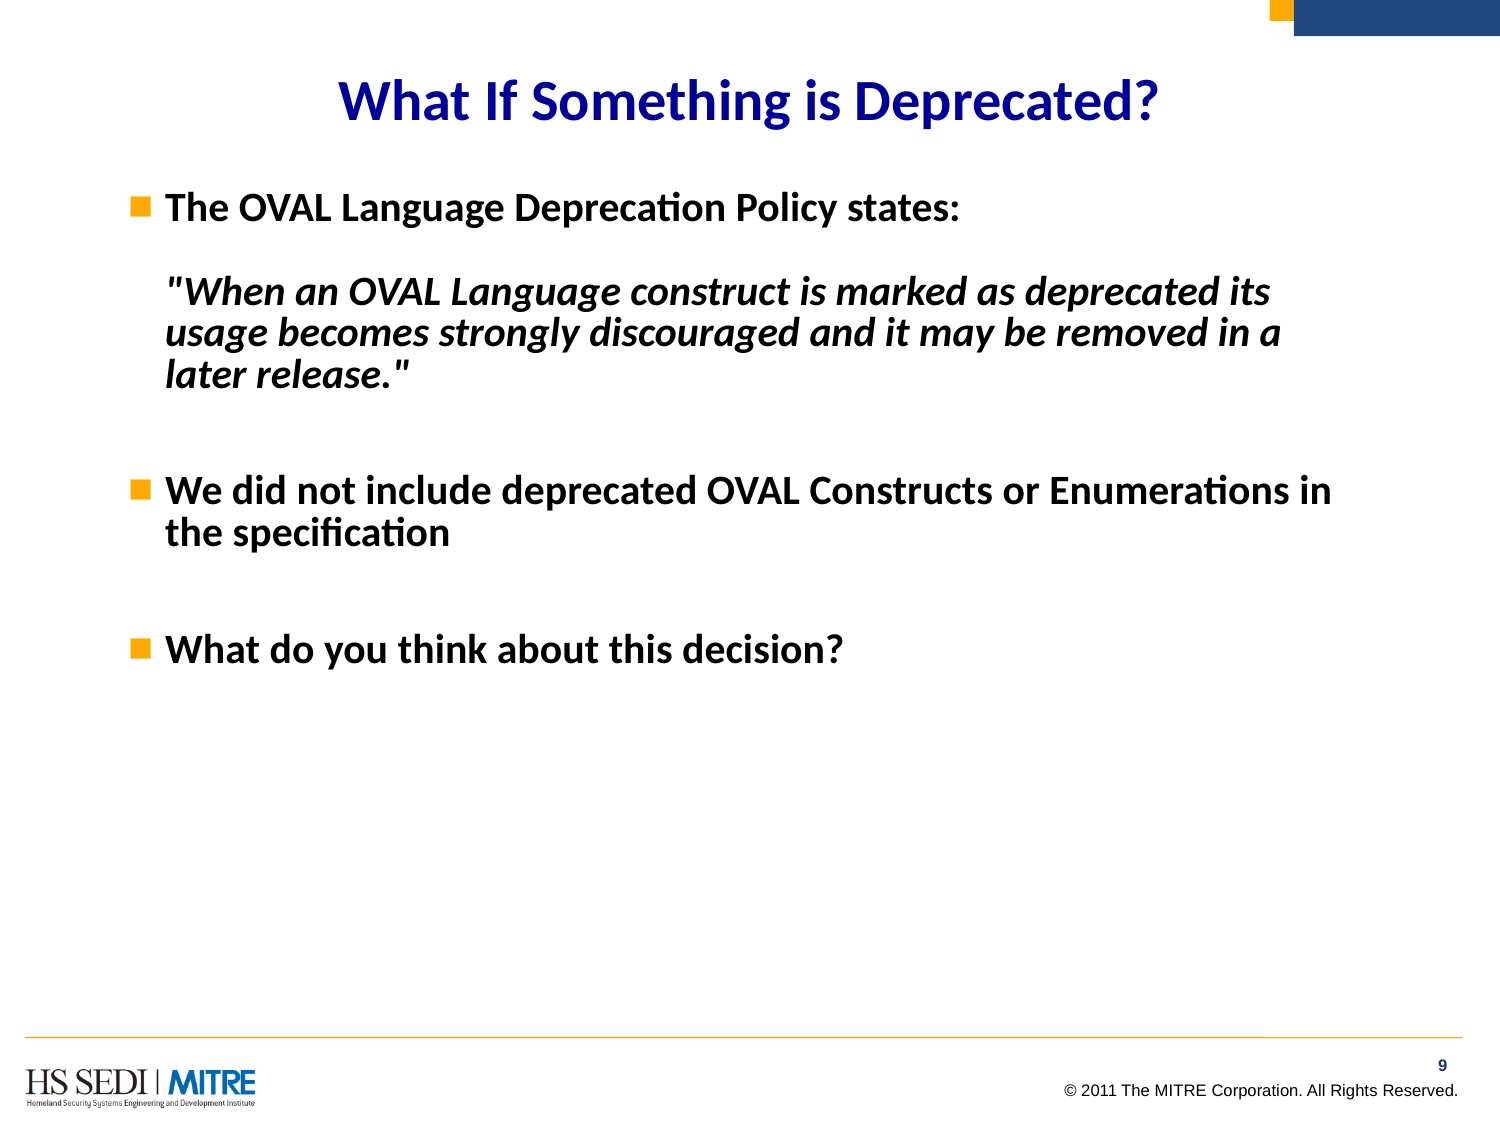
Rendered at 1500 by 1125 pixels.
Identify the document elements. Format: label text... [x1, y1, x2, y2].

title What If Something is Deprecated? [43, 62, 1457, 151]
picture [20, 1058, 271, 1122]
slide_number 8 [1374, 1049, 1463, 1076]
list The OVAL Language Deprecation Policy states: "When an OVAL Language construct is marked as deprecated its usage becomes strongly discouraged and it may be removed in a later release." We did not include deprecated OVAL Constructs or Enumerations in the specification What do you think about this decision? [112, 180, 1387, 1024]
